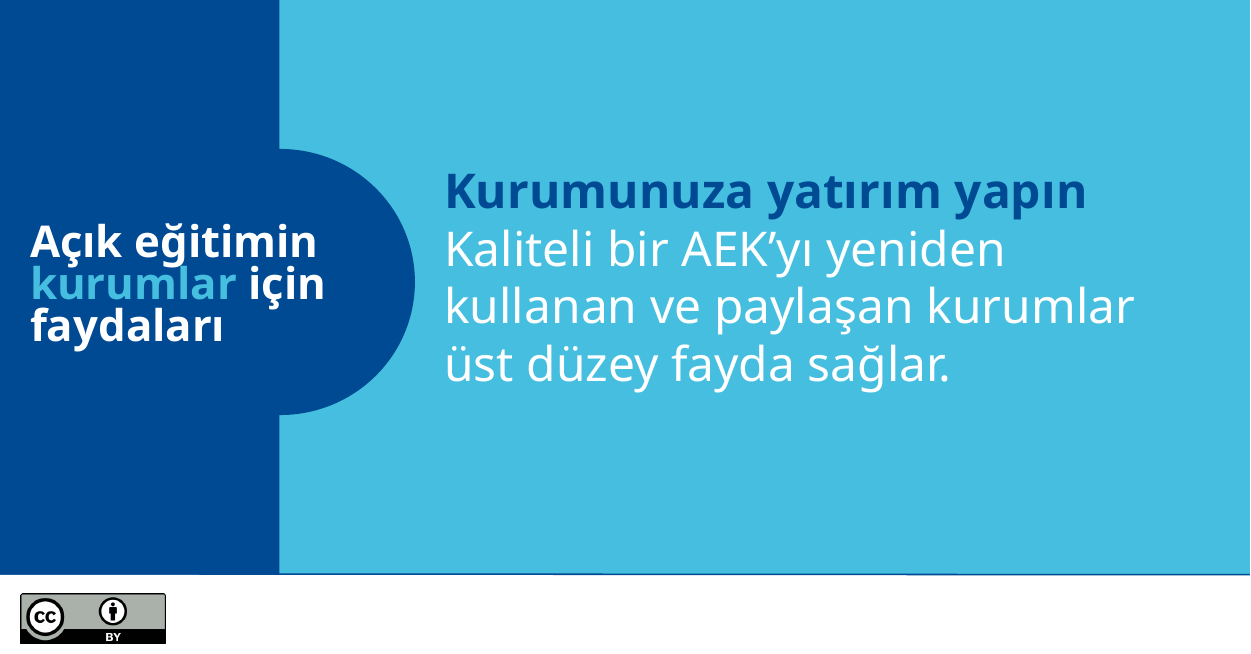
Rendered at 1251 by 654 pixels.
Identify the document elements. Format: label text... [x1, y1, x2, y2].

text_box [0, 0, 280, 573]
picture [20, 592, 166, 645]
text_box [0, 582, 1250, 654]
text_box Açık eğitimin kurumlar için faydaları [15, 209, 393, 366]
text_box [167, 148, 415, 355]
text_box [175, 366, 385, 416]
text_box Kurumunuza yatırım yapın Kaliteli bir AEK’yı yeniden kullanan ve paylaşan kurumlar üst düzey fayda sağlar. [429, 145, 1179, 406]
